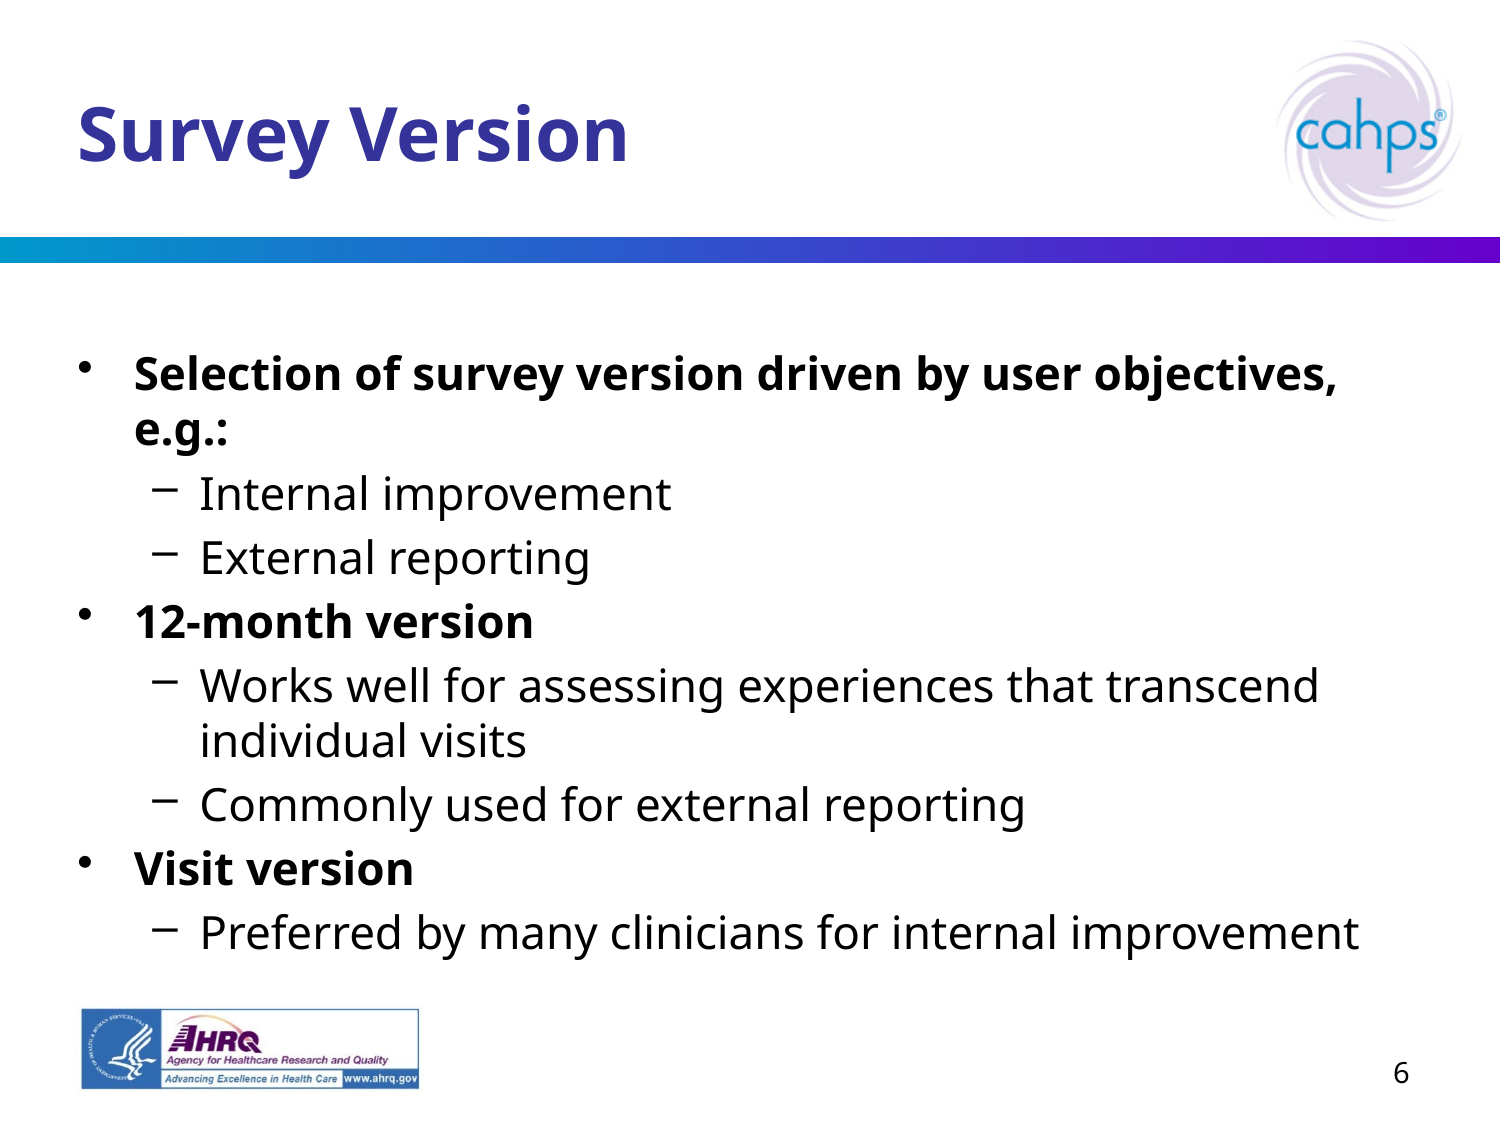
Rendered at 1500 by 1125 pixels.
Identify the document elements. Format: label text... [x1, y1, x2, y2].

picture [75, 1055, 425, 1096]
list Selection of survey version driven by user objectives, e.g.: Internal improvement External reporting 12-month version Works well for assessing experiences that transcend individual visits Commonly used for external reporting Visit version Preferred by many clinicians for internal improvement [62, 337, 1413, 1055]
title Survey Version [62, 37, 1175, 225]
text_box [800, 275, 1500, 1000]
slide_number 6 [1074, 1046, 1425, 1125]
picture [1275, 37, 1463, 225]
